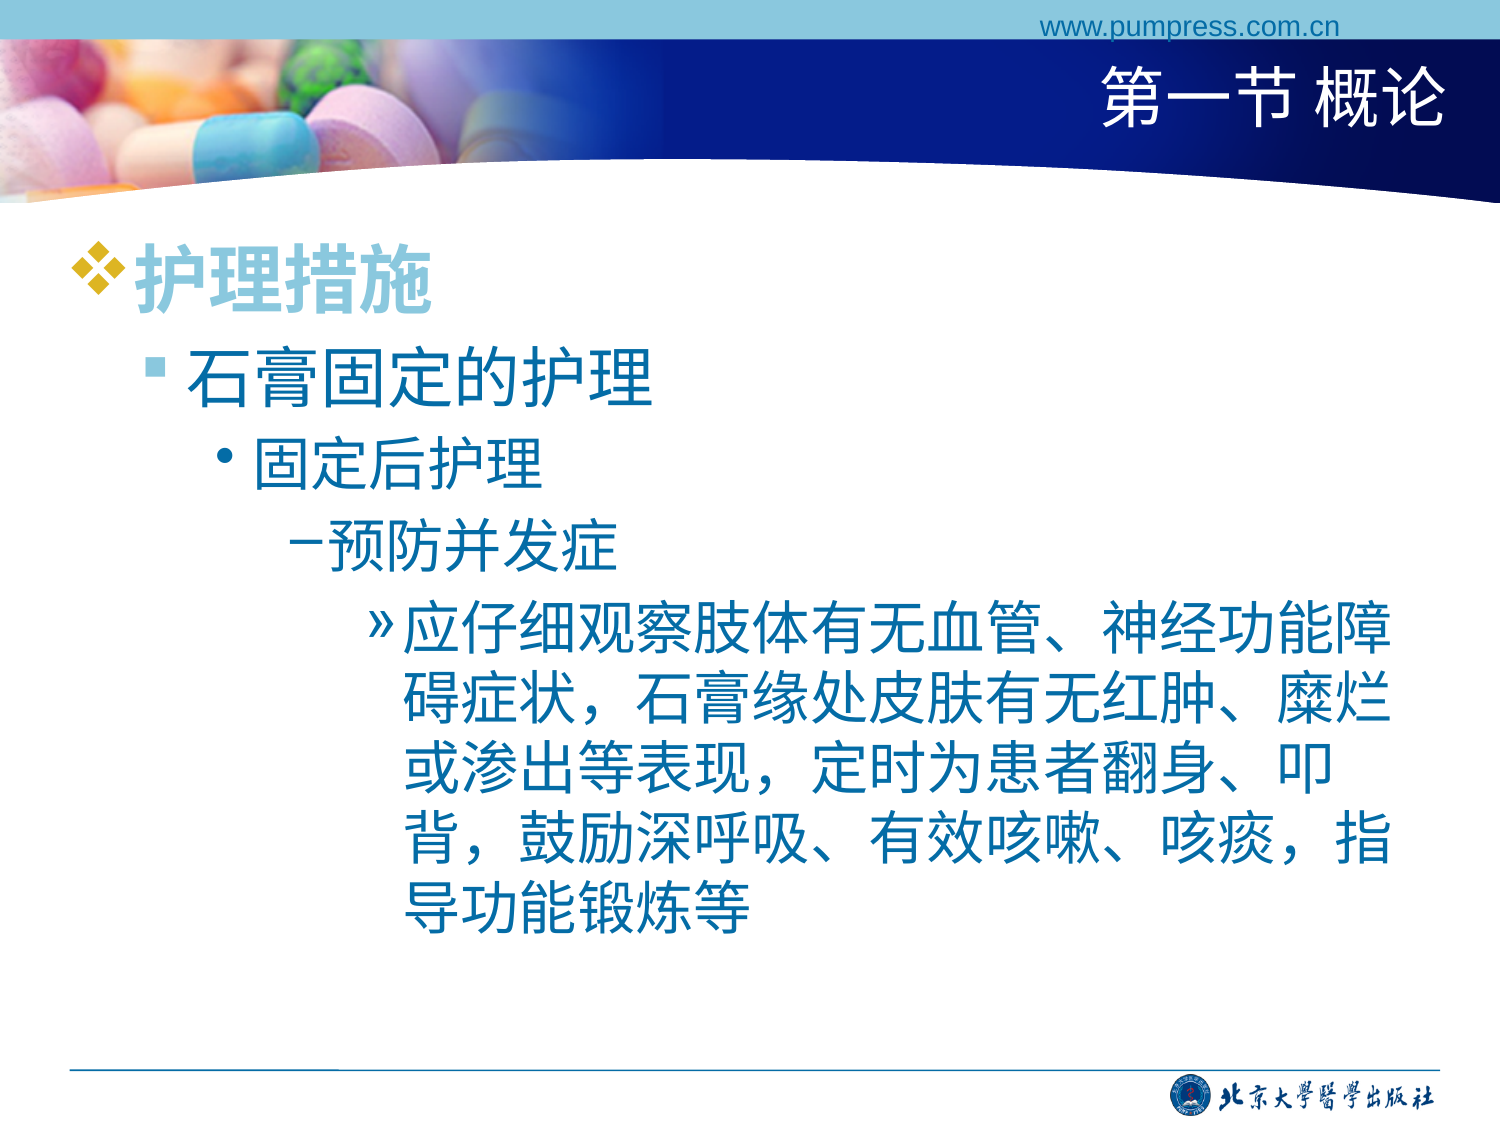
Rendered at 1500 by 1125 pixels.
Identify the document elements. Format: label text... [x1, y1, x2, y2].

list 护理措施 石膏固定的护理 固定后护理 预防并发症 应仔细观察肢体有无血管、神经功能障碍症状，石膏缘处皮肤有无红肿、糜烂或渗出等表现，定时为患者翻身、叩背，鼓励深呼吸、有效咳嗽、咳痰，指导功能锻炼等 [49, 224, 1463, 1026]
slide_number www.pumpress.com.cn [1025, 0, 1463, 38]
picture [1170, 1074, 1436, 1118]
picture [0, 40, 1500, 203]
title 第一节 概论 [137, 49, 1463, 143]
